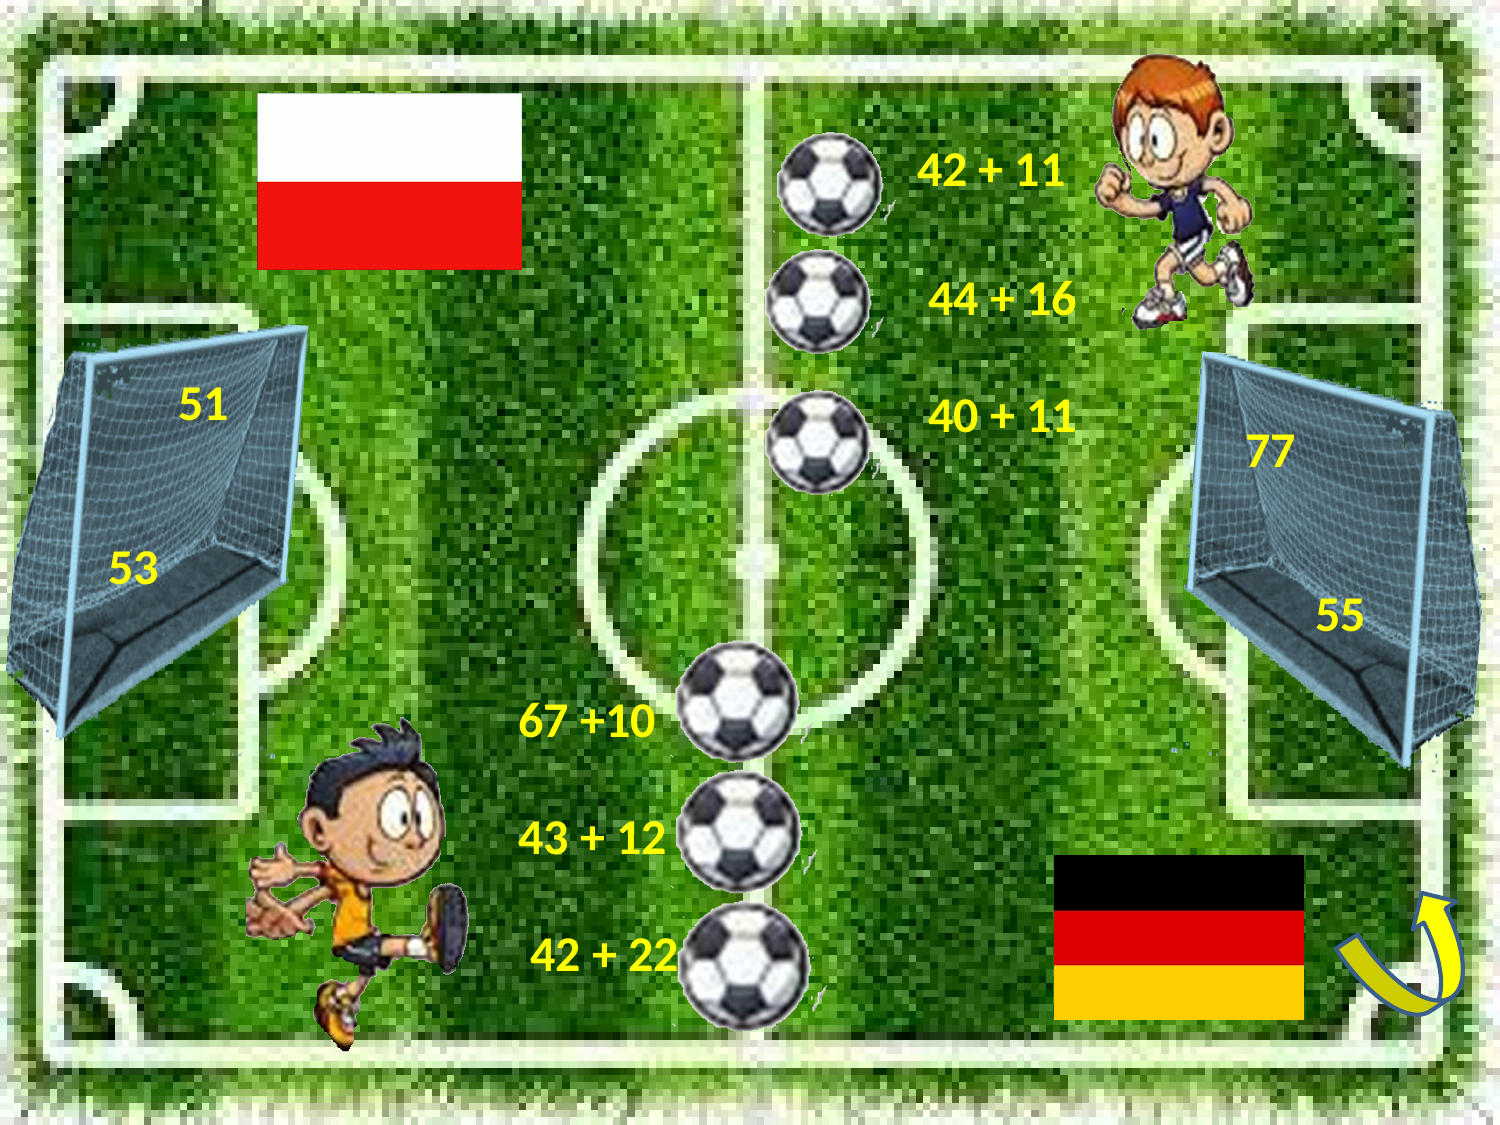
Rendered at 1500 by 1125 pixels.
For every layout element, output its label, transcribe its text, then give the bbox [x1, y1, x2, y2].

text_box 40 + 11 [914, 374, 1102, 450]
text_box 43 + 12 [503, 796, 639, 872]
text_box 44 + 16 [914, 257, 1061, 333]
text_box 42 + 22 [515, 913, 639, 989]
text_box 67 +10 [503, 679, 639, 755]
text_box 42 + 11 [902, 128, 1061, 204]
picture [0, 0, 1500, 1125]
text_box [1333, 890, 1465, 1017]
